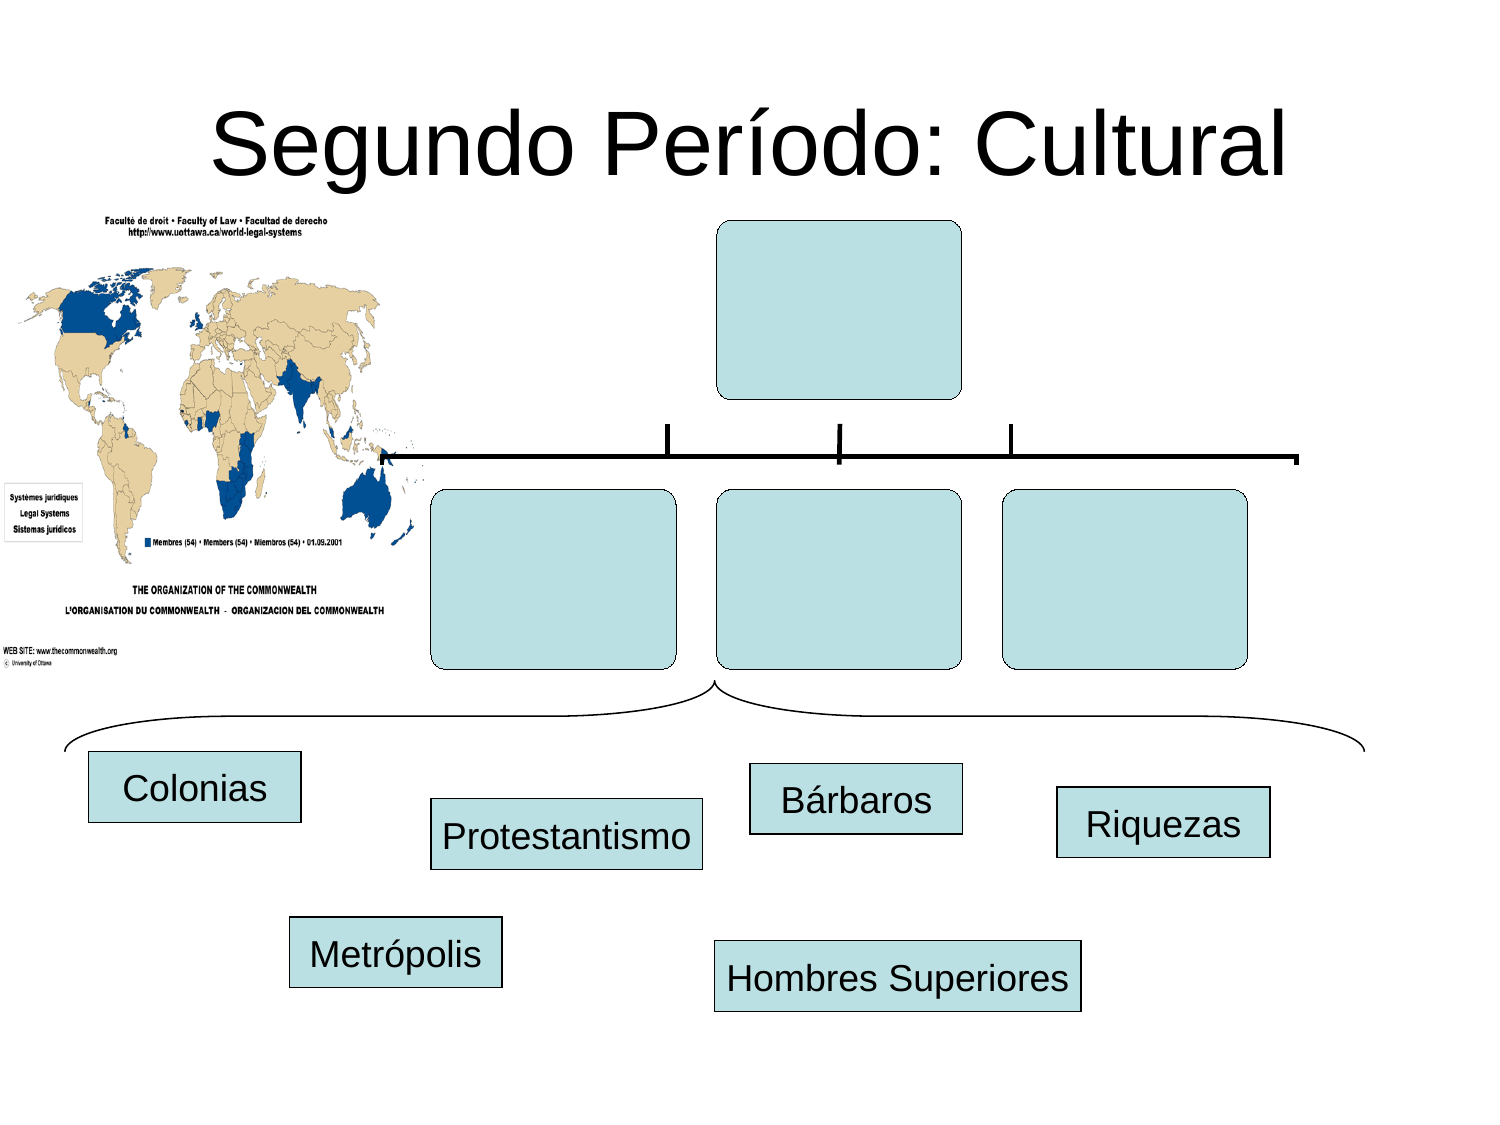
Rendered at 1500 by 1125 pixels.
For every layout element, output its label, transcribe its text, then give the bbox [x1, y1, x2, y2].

text_box Hombres Superiores [714, 940, 1081, 1012]
text_box Protestantismo [430, 798, 703, 870]
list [430, 219, 1248, 454]
text_box Metrópolis [289, 916, 503, 988]
text_box Colonias [88, 751, 302, 823]
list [430, 459, 1248, 670]
text_box [64, 680, 1365, 752]
title Segundo Período: Cultural [74, 44, 1426, 233]
text_box Riquezas [1057, 786, 1270, 858]
picture [0, 207, 426, 669]
text_box Bárbaros [750, 763, 963, 835]
